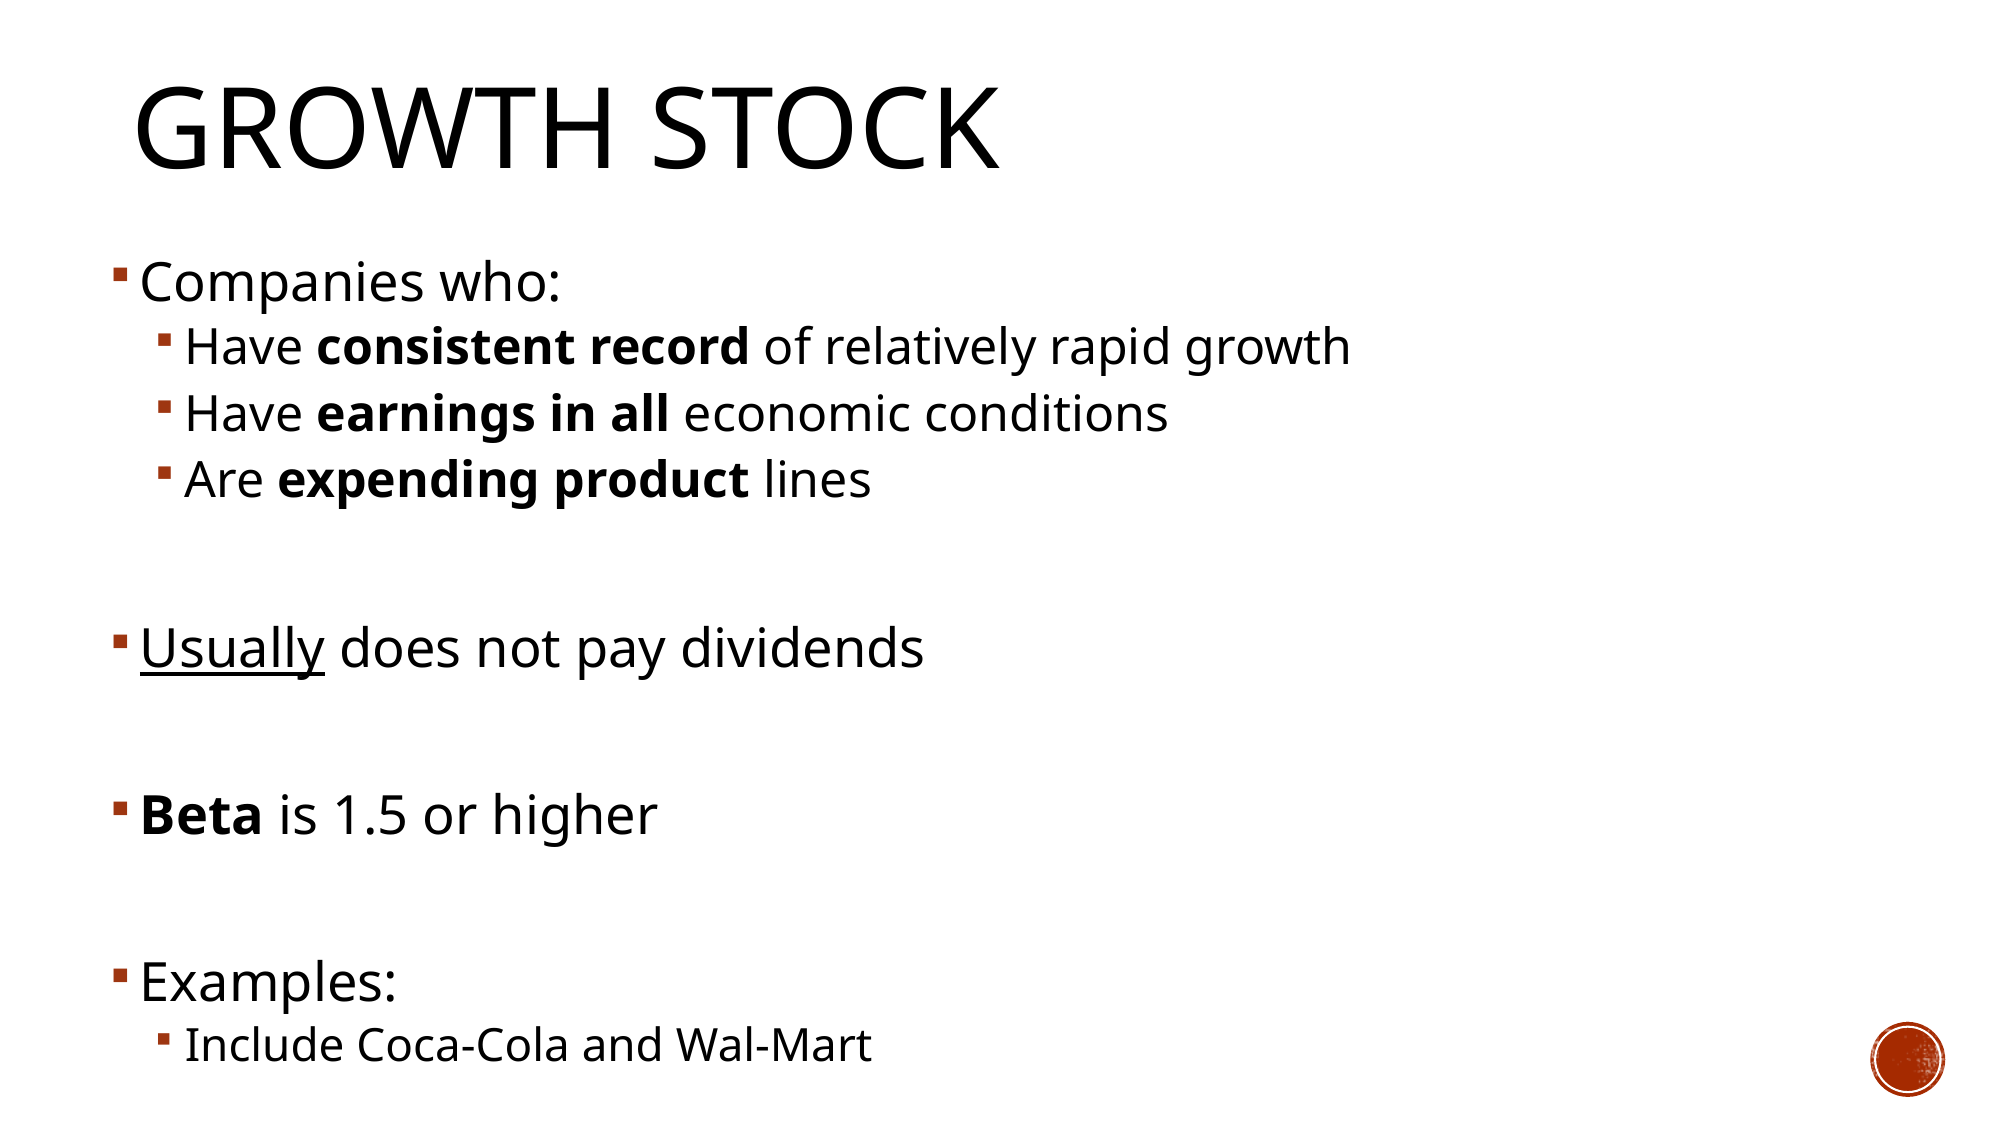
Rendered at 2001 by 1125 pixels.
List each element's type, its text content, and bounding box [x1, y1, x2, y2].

list Companies who: Have consistent record of relatively rapid growth Have earnings in all economic conditions Are expending product lines Usually does not pay dividends Beta is 1.5 or higher Examples: Include Coca-Cola and Wal-Mart [94, 247, 1826, 1089]
title Growth Stock [116, 0, 1767, 247]
